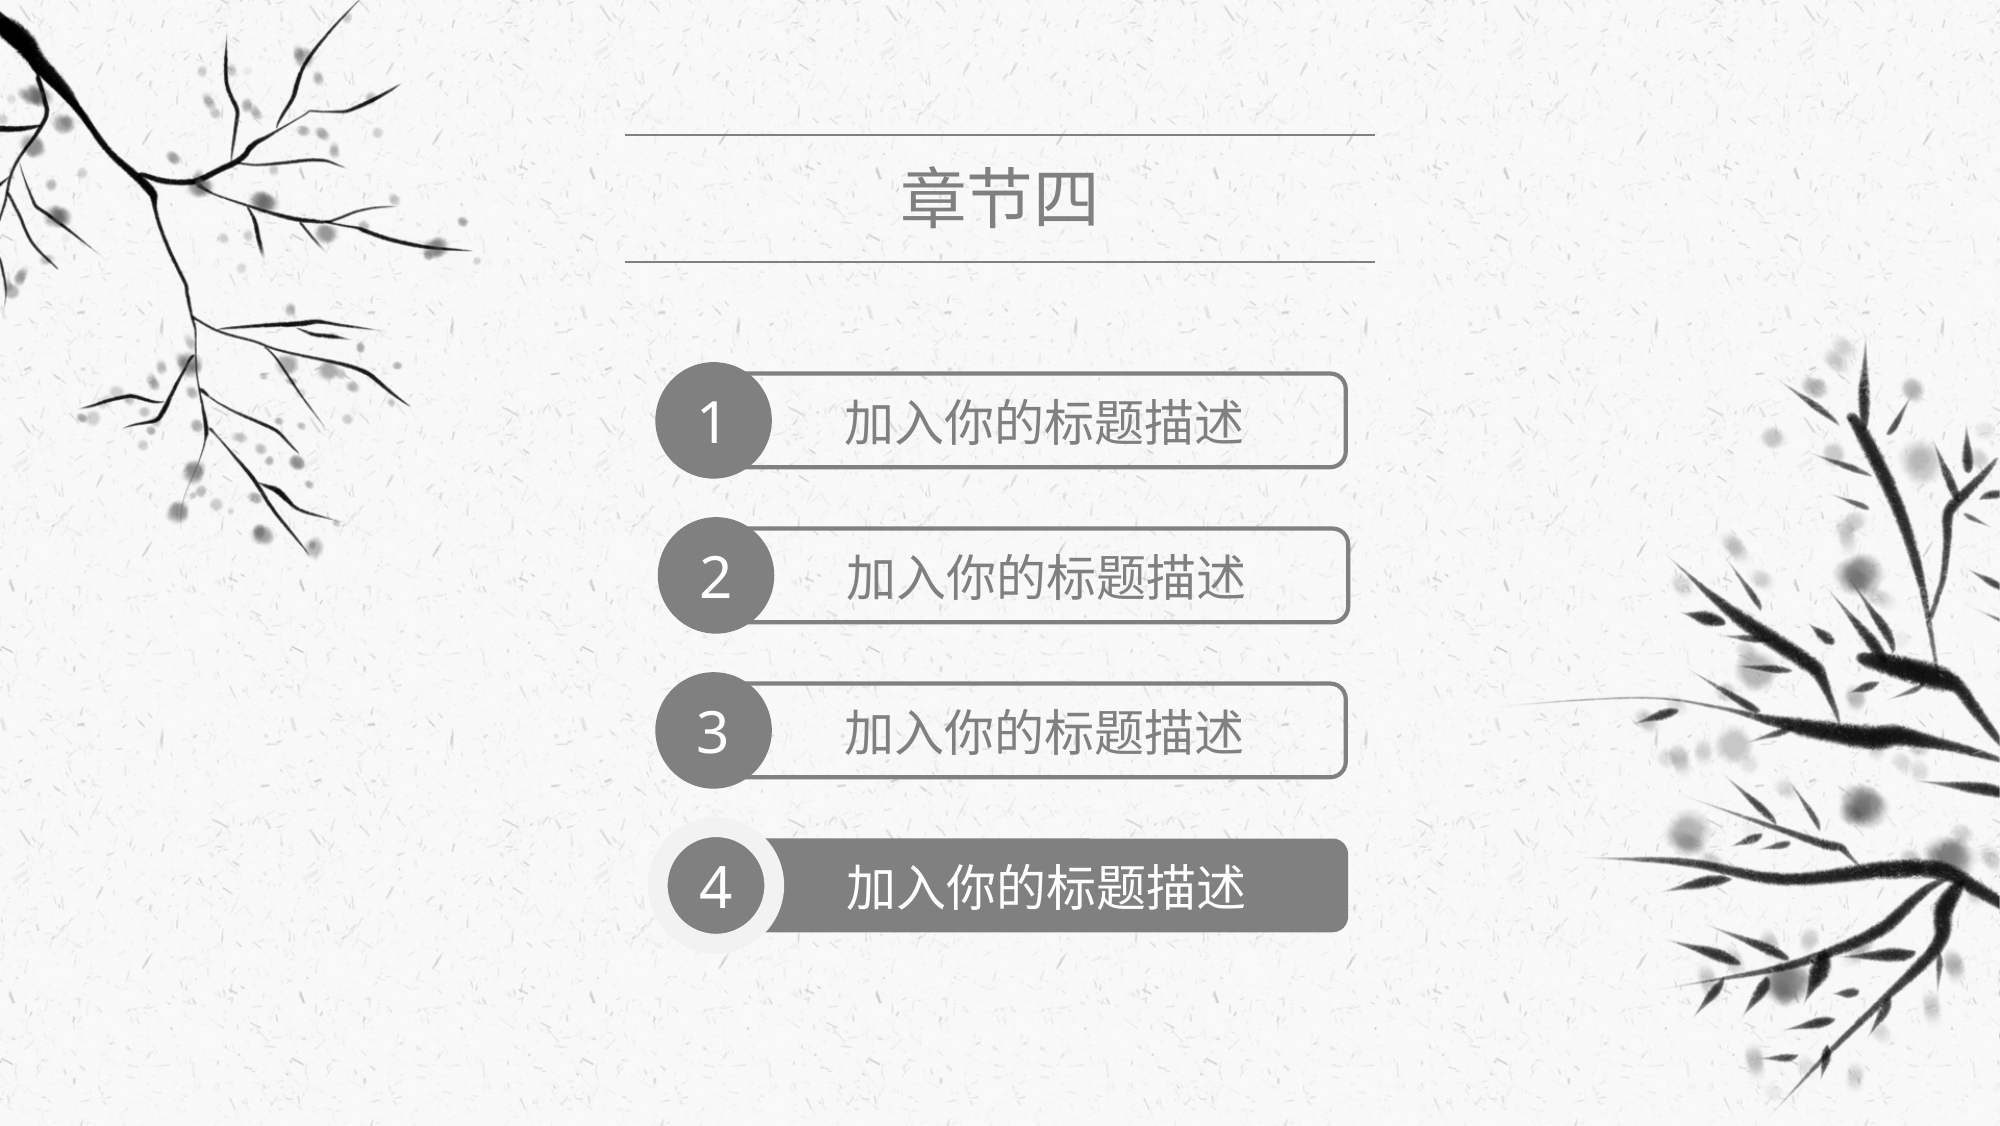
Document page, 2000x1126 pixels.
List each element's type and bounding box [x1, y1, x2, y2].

text_box [657, 826, 1349, 944]
picture [0, 0, 2000, 1126]
text_box [655, 361, 1346, 479]
text_box [655, 671, 1346, 789]
text_box [625, 134, 1376, 263]
text_box [657, 516, 1349, 634]
